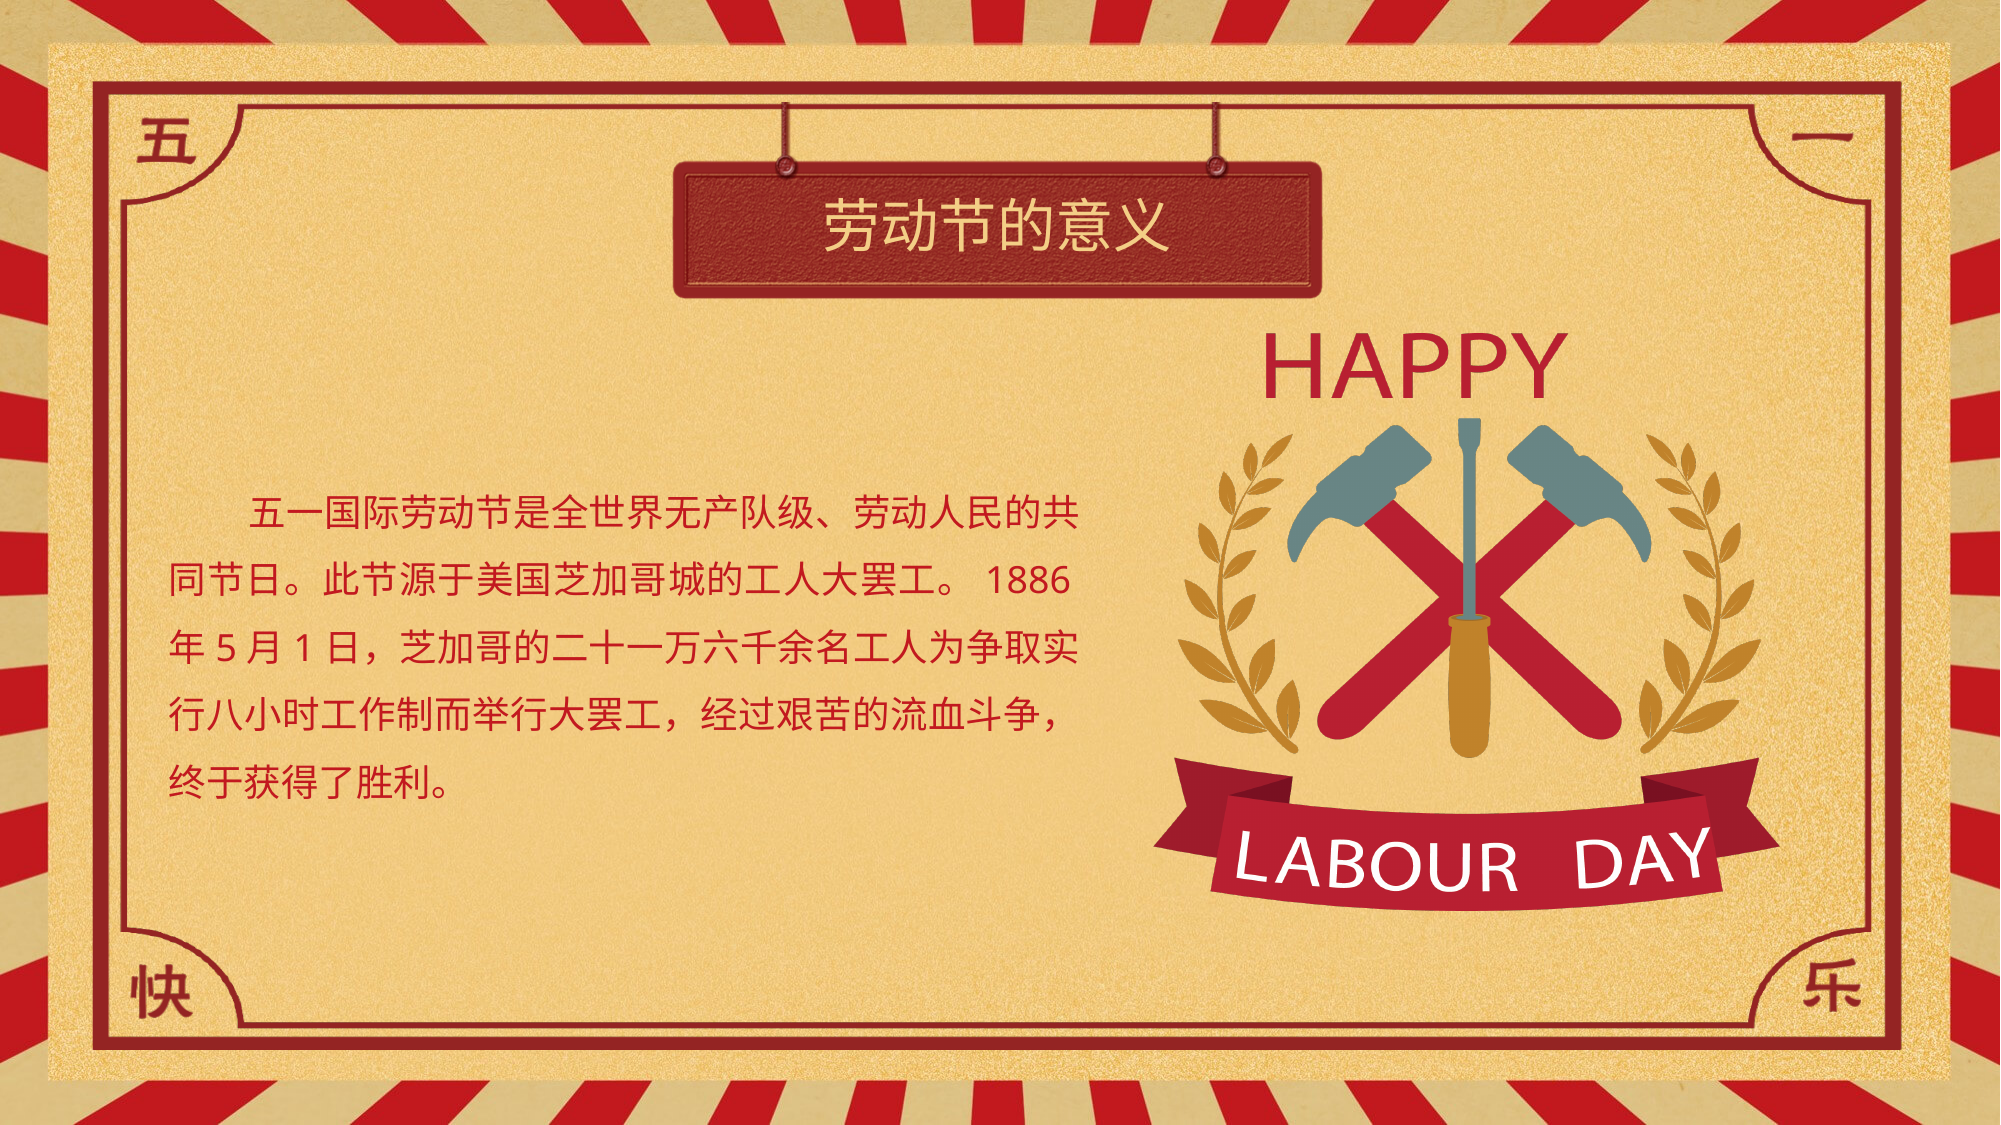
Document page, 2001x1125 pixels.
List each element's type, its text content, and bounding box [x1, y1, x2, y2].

picture [0, 0, 2000, 10]
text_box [506, 102, 1488, 318]
text_box 五一国际劳动节是全世界无产队级、劳动人民的共同节日。此节源于美国芝加哥城的工人大罢工。1886年5月1日，芝加哥的二十一万六千余名工人为争取实行八小时工作制而举行大罢工，经过艰苦的流血斗争，终于获得了胜利。 [154, 459, 1095, 812]
picture [0, 11, 2000, 1125]
